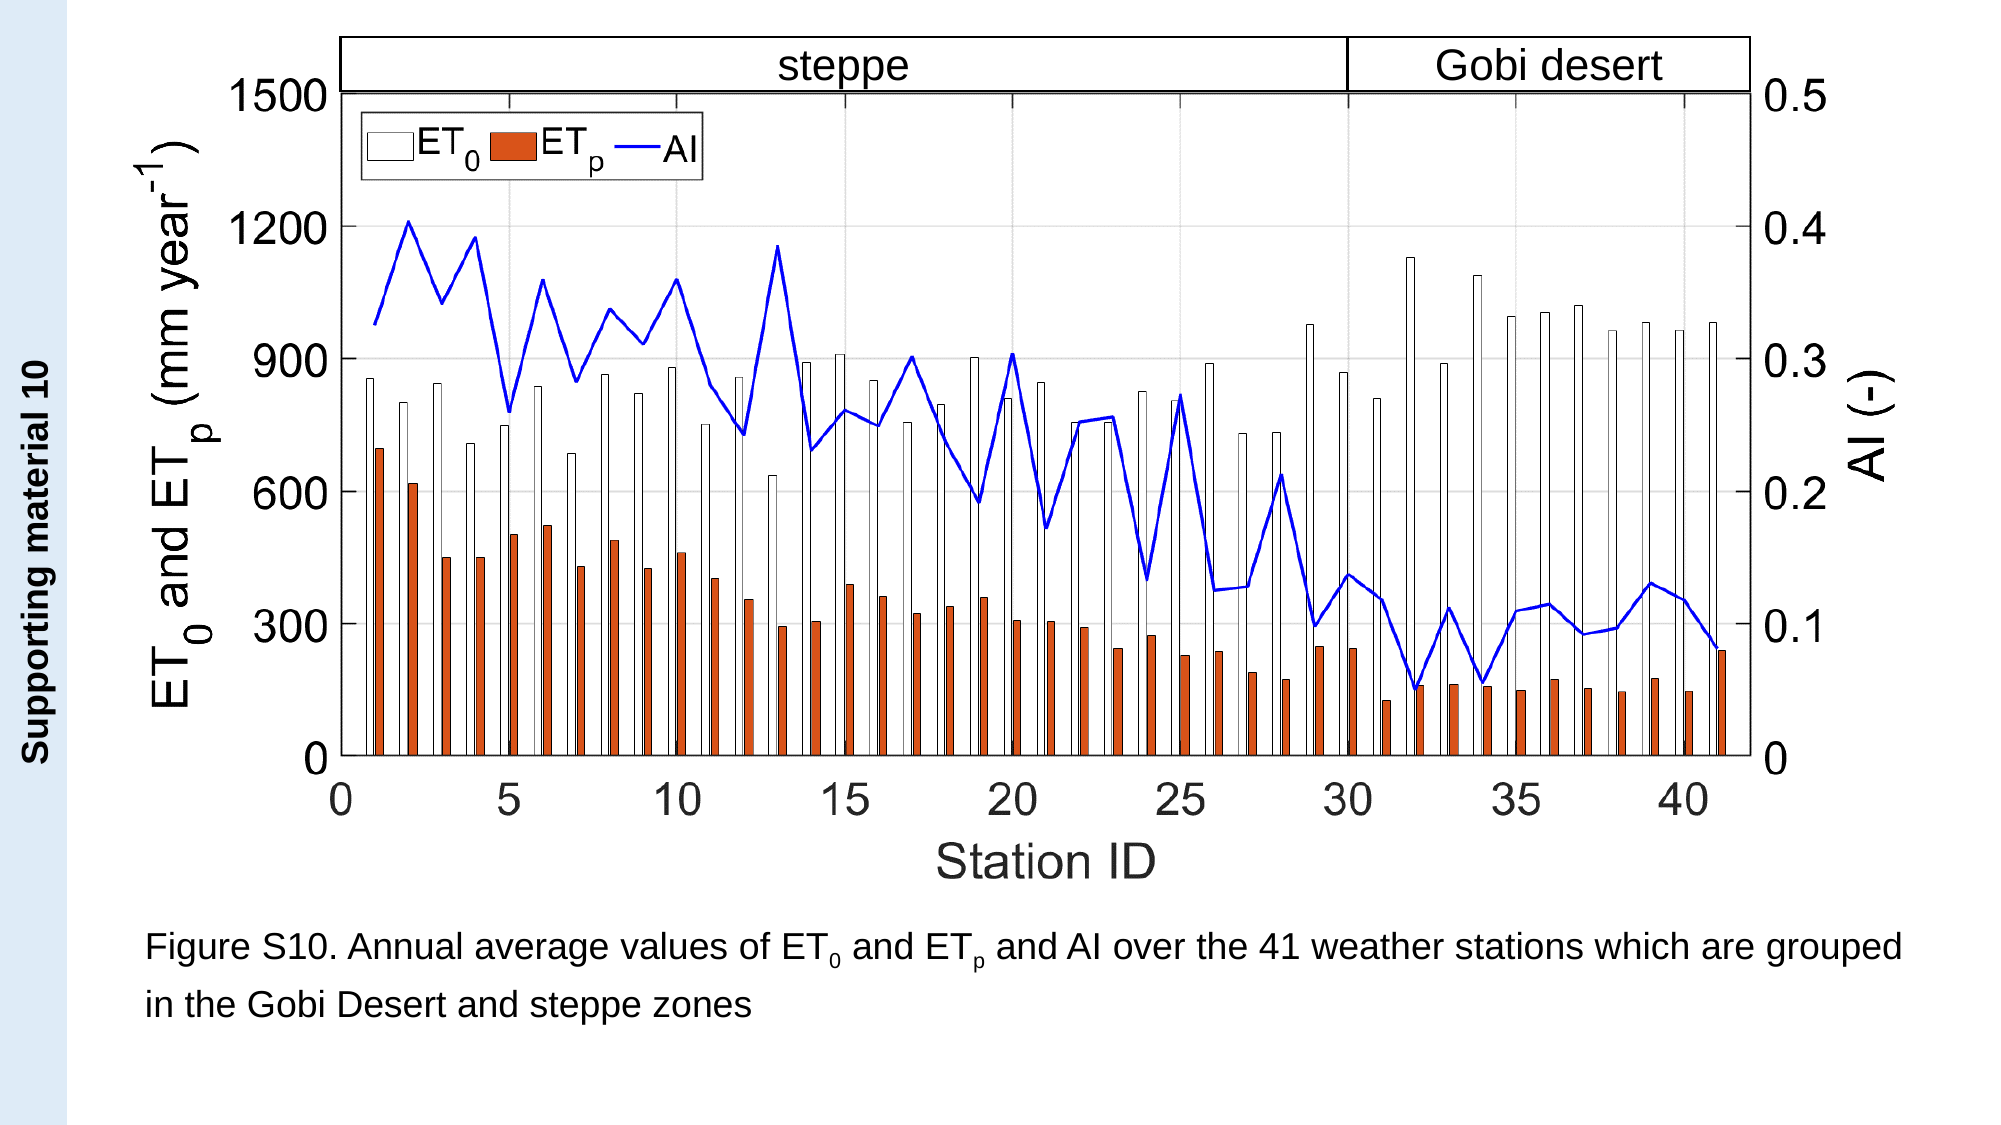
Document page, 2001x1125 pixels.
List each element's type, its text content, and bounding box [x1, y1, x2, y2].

text_box Supporting material 10 [0, 0, 67, 1125]
text_box Figure S10. Annual average values of ET0 and ETp and AI over the 41 weather stations which are grouped in the Gobi Desert and steppe zones [130, 906, 1918, 1032]
picture [130, 24, 1897, 890]
